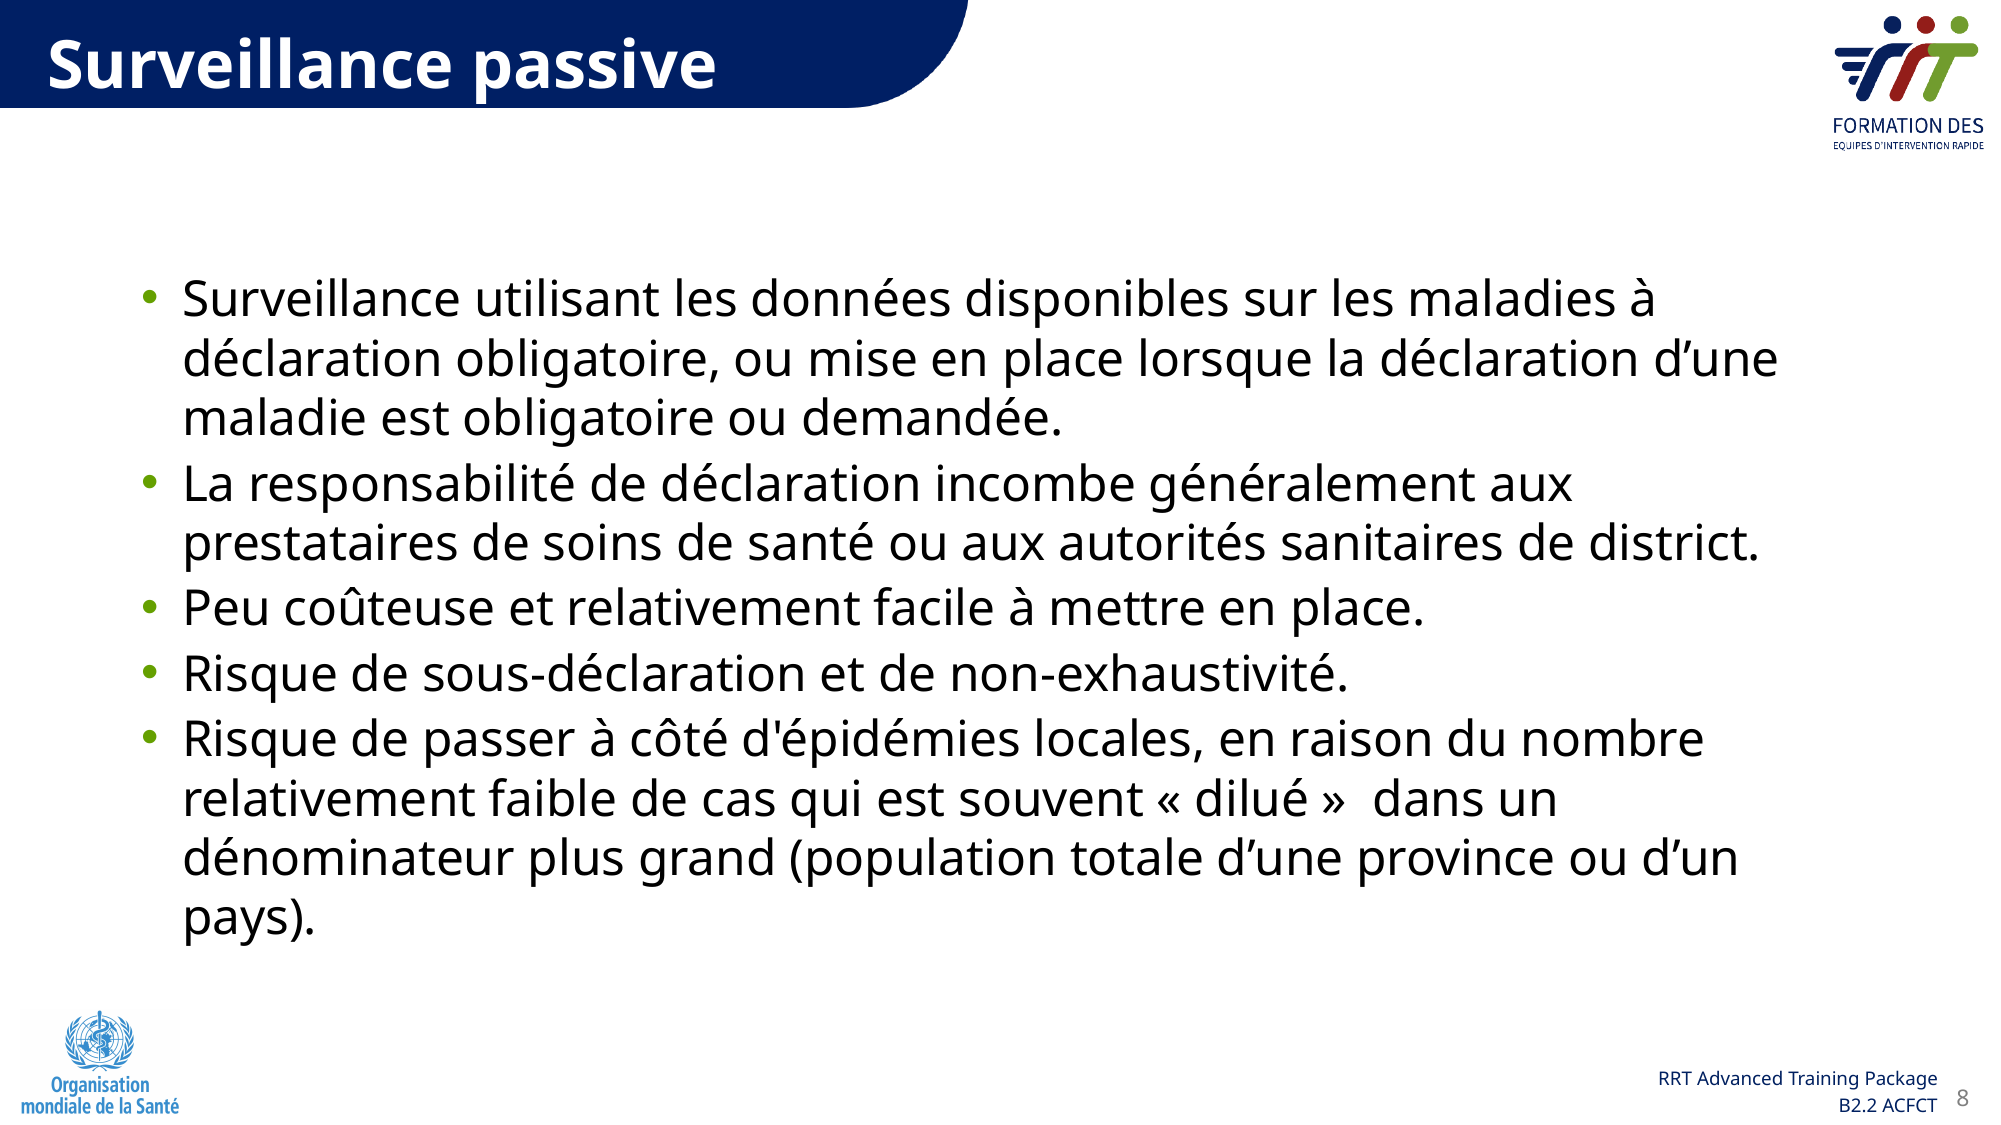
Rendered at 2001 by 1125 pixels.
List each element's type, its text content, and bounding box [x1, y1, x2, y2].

picture [1833, 15, 1984, 151]
picture [20, 1009, 180, 1115]
text_box Surveillance passive [22, 13, 1218, 120]
text_box Surveillance utilisant les données disponibles sur les maladies à déclaration obligatoire, ou mise en place lorsque la déclaration d’une maladie est obligatoire ou demandée. La responsabilité de déclaration incombe généralement aux prestataires de soins de santé ou aux autorités sanitaires de district. Peu coûteuse et relativement facile à mettre en place. Risque de sous-déclaration et de non-exhaustivité. Risque de passer à côté d'épidémies locales, en raison du nombre relativement faible de cas qui est souvent « dilué » dans un dénominateur plus grand (population totale d’une province ou d’un pays). [133, 259, 1867, 954]
picture [0, 0, 969, 108]
